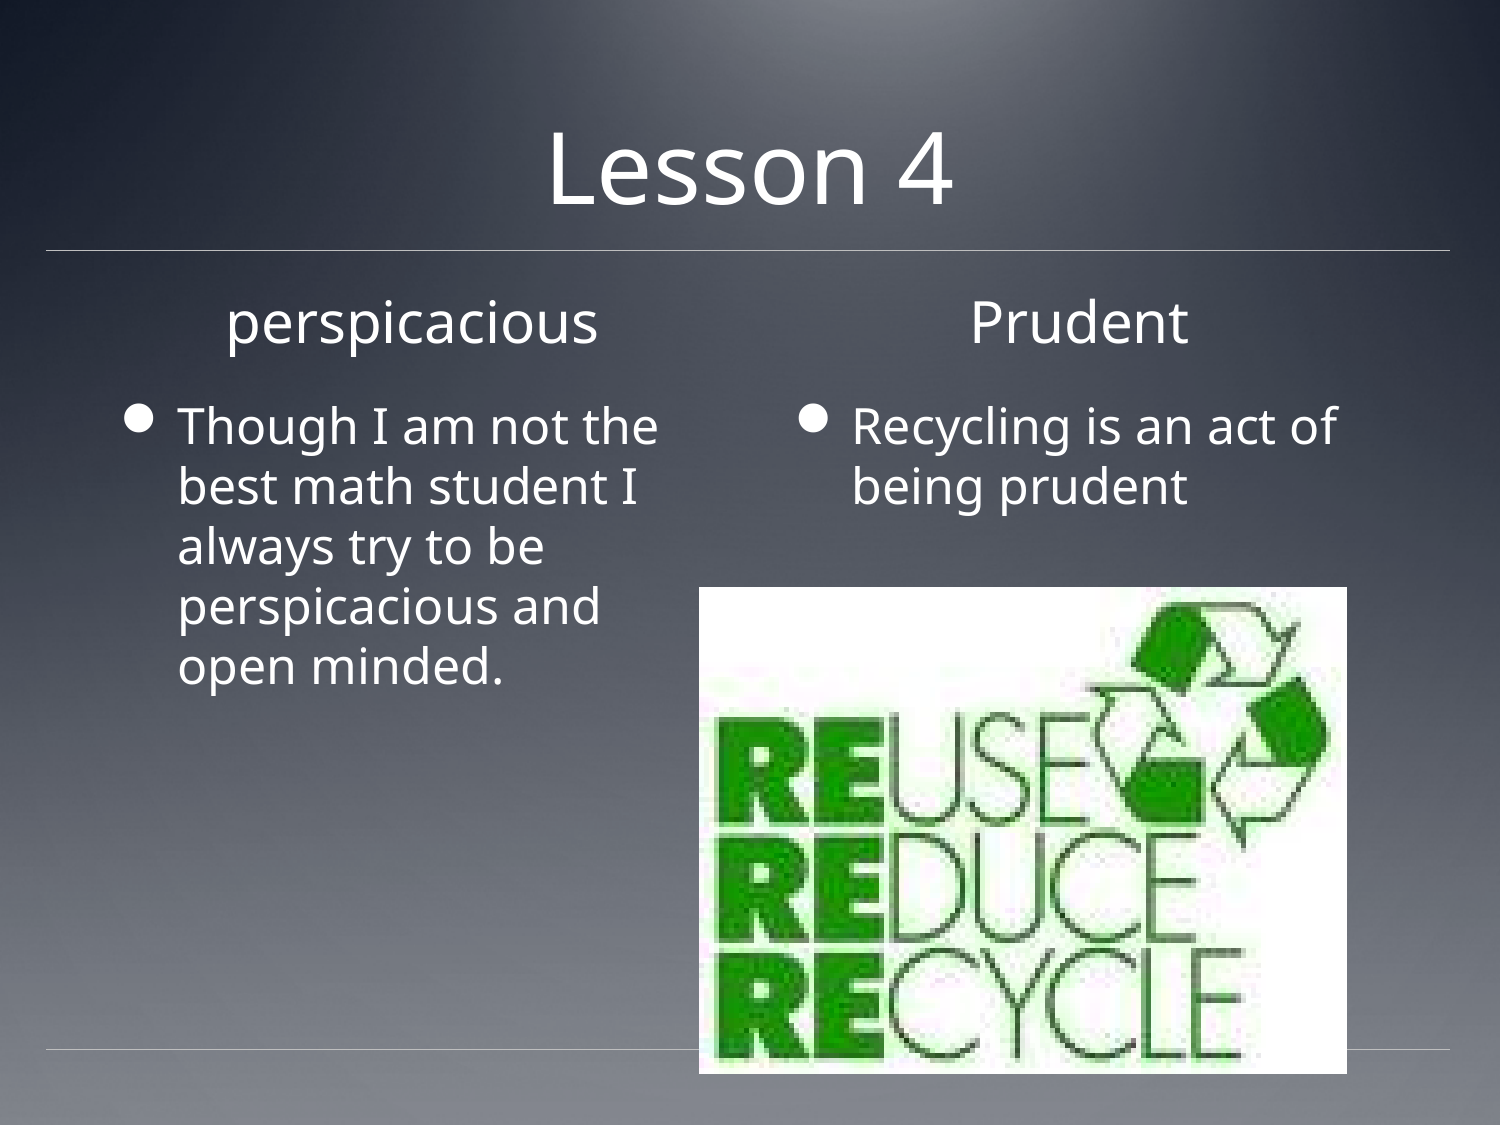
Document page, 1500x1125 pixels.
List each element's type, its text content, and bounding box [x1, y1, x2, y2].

picture [697, 585, 1349, 1076]
title Lesson 4 [105, 17, 1394, 233]
list Prudent [779, 251, 1395, 387]
list perspicacious [105, 251, 721, 387]
list Recycling is an act of being prudent [779, 387, 1395, 1026]
list Though I am not the best math student I always try to be perspicacious and open minded. [105, 387, 721, 1026]
